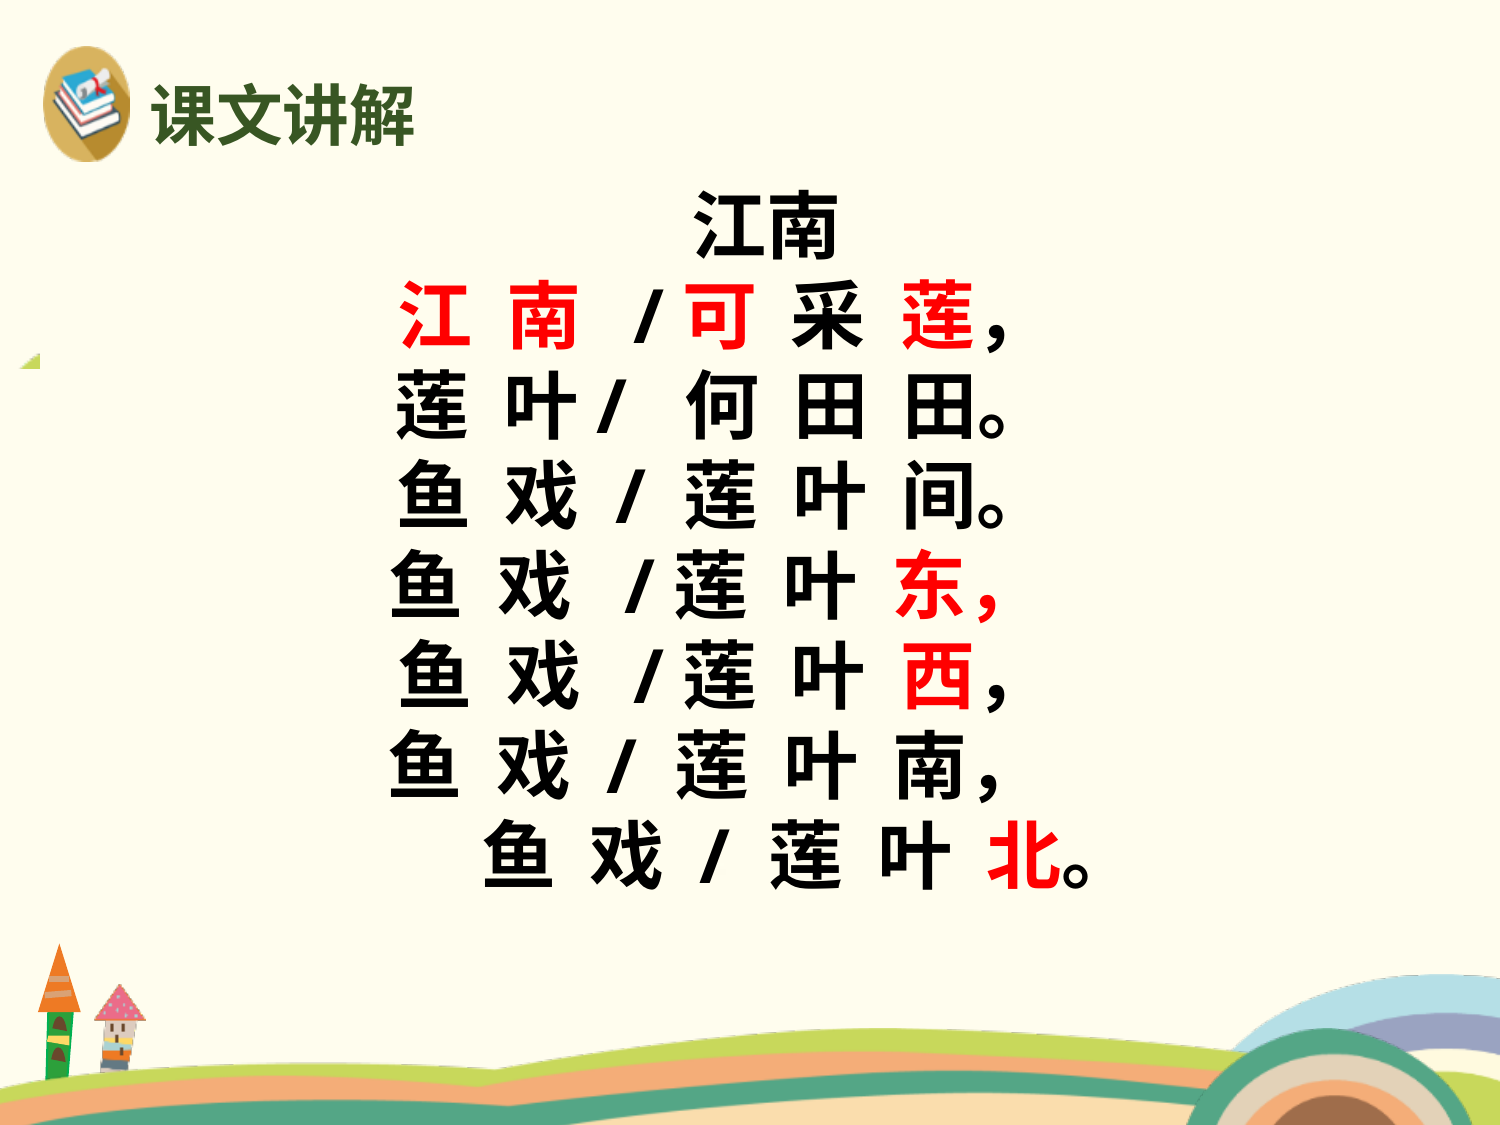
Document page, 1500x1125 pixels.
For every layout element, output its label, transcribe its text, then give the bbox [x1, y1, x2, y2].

text_box 江南 江 南 /可 采 莲， 莲 叶/ 何 田 田。 鱼 戏 / 莲 叶 间。 鱼 戏 /莲 叶 东， 鱼 戏 /莲 叶 西， 鱼 戏 / 莲 叶 南， 鱼 戏 / 莲 叶 北。 [356, 153, 1261, 907]
picture [0, 0, 1500, 1125]
text_box 课文讲解 [134, 66, 432, 161]
